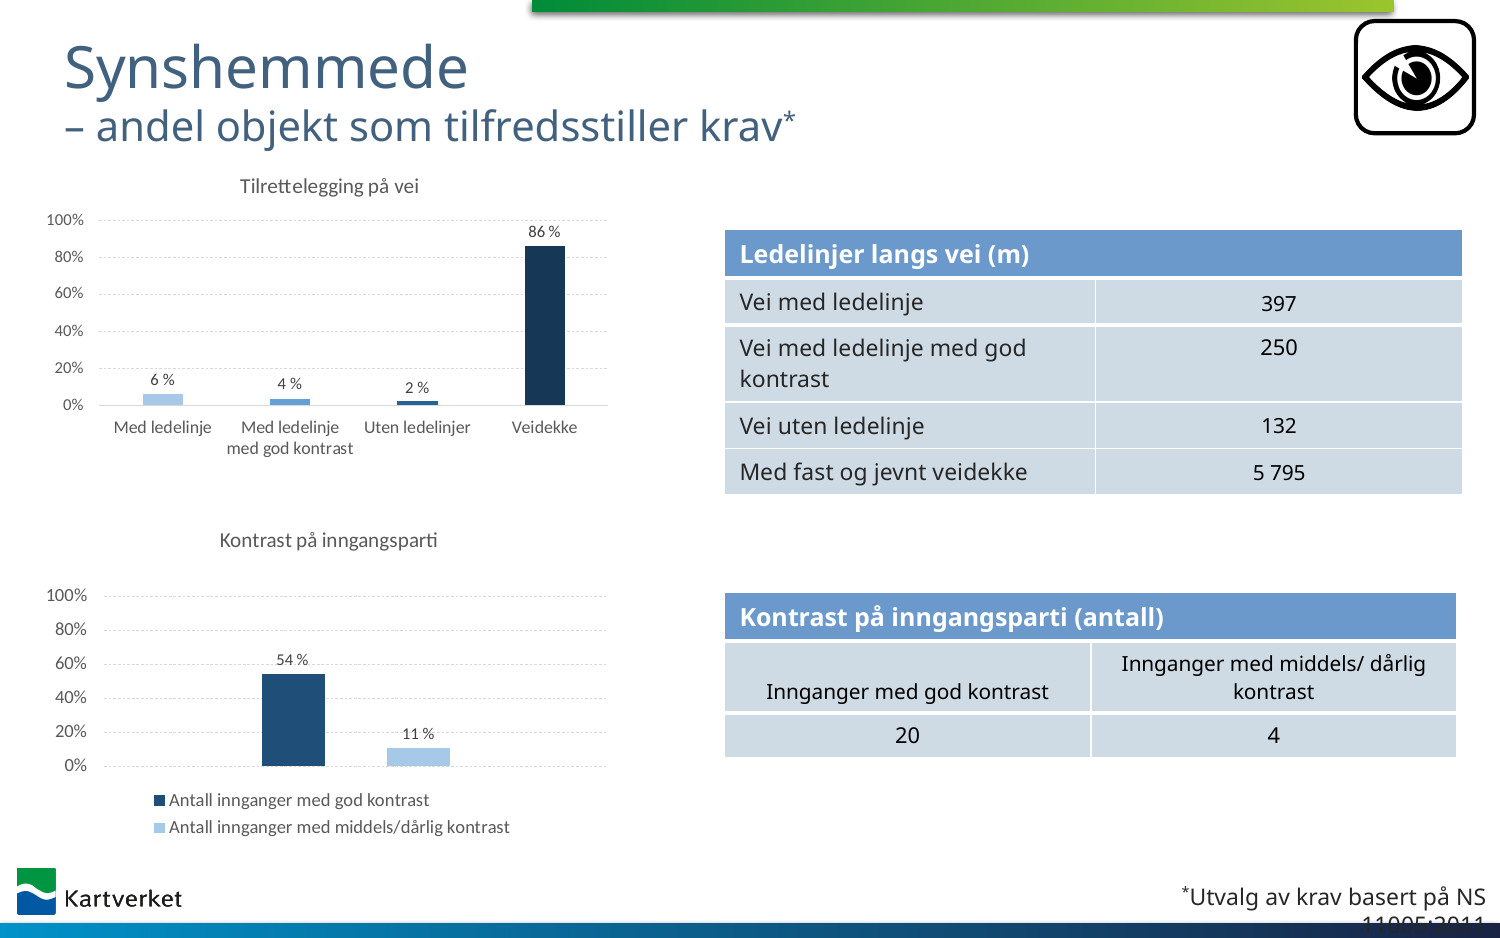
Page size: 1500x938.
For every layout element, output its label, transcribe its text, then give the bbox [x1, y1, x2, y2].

table_header Kontrast på inngangsparti (antall) [725, 593, 1456, 639]
text_box *Utvalg av krav basert på NS 11005:2011 [1068, 873, 1500, 938]
table_cell Vei med ledelinje [725, 280, 1095, 323]
table_cell 5 795 [1096, 449, 1462, 494]
text_box Synshemmede – andel objekt som tilfredsstiller krav* [49, 24, 1431, 158]
table_cell 20 [725, 715, 1090, 757]
table_cell Innganger med middels/ dårlig kontrast [1092, 643, 1456, 711]
picture [41, 520, 617, 846]
table_cell Innganger med god kontrast [725, 643, 1090, 711]
table_header Ledelinjer langs vei (m) [725, 230, 1462, 276]
table_cell Vei uten ledelinje [725, 403, 1095, 448]
table_cell 397 [1096, 280, 1462, 323]
table_cell Med fast og jevnt veidekke [725, 449, 1095, 494]
table_cell 132 [1096, 403, 1462, 448]
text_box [1355, 20, 1475, 134]
table_cell 250 [1096, 327, 1462, 401]
table_cell Vei med ledelinje med god kontrast [725, 327, 1095, 401]
table_cell 4 [1092, 715, 1456, 757]
picture [41, 166, 618, 492]
